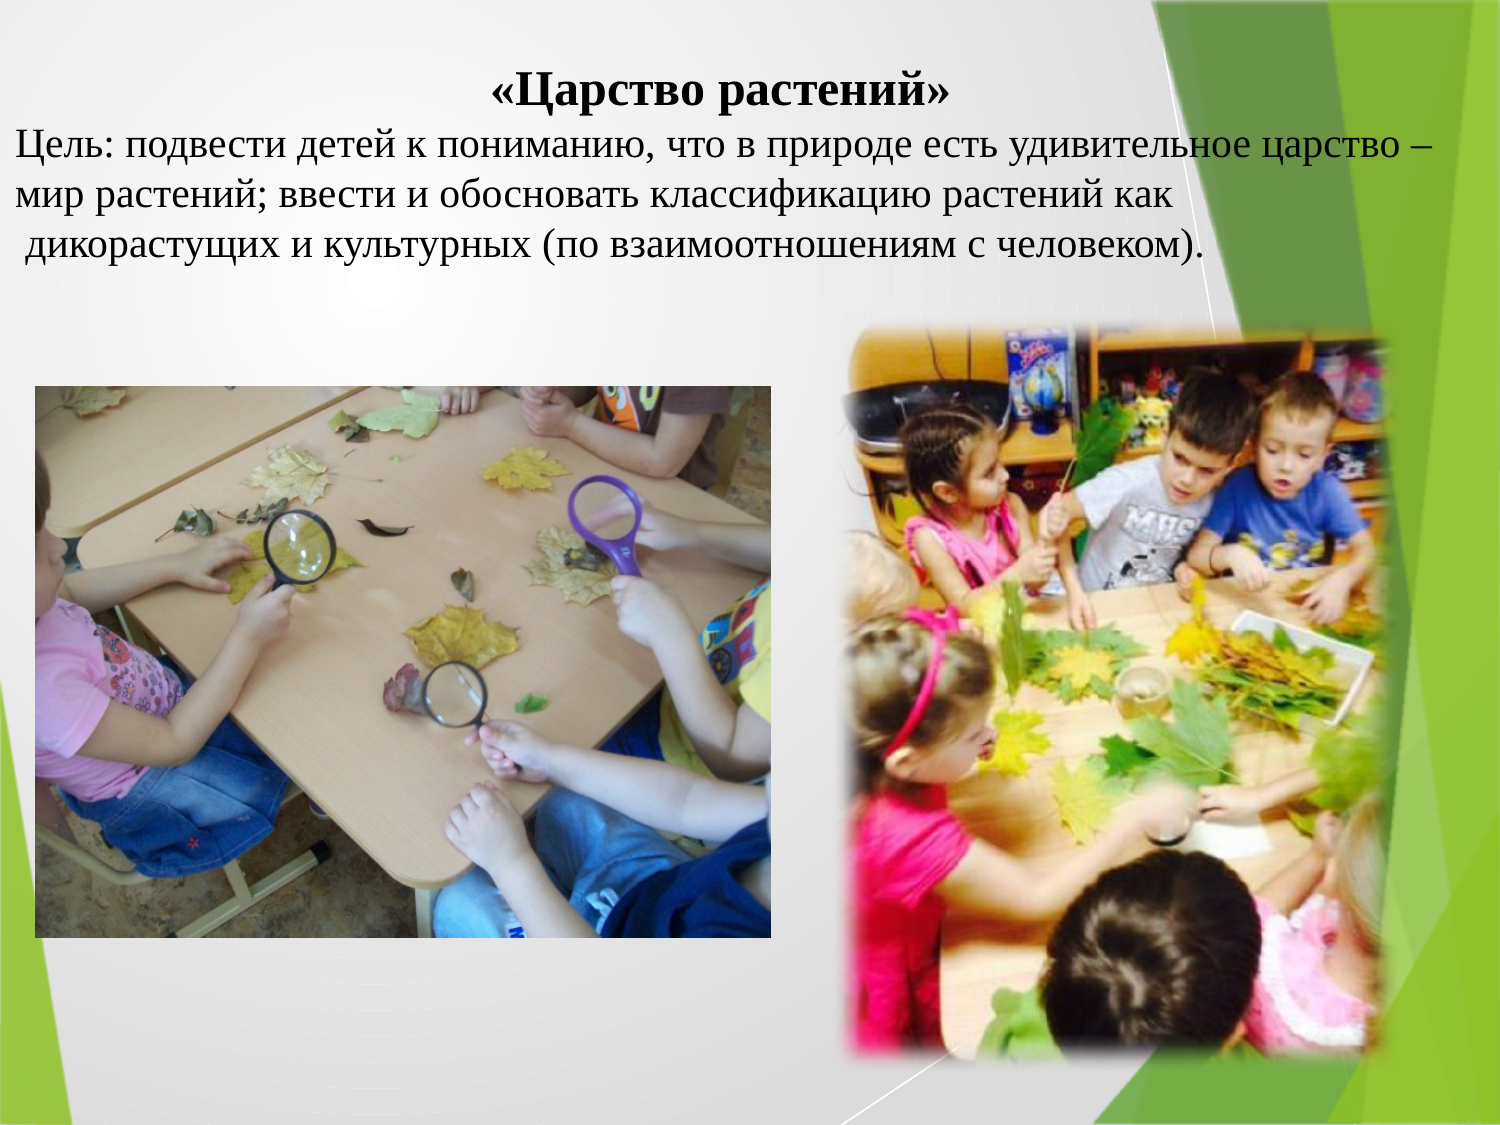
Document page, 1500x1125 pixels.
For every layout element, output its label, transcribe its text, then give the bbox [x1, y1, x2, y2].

picture [835, 318, 1399, 1070]
picture [35, 386, 771, 938]
text_box «Царство растений» Цель: подвести детей к пониманию, что в природе есть удивительное царство – мир растений; ввести и обосновать классификацию растений как дикорастущих и культурных (по взаимоотношениям с человеком). [0, 47, 1453, 273]
